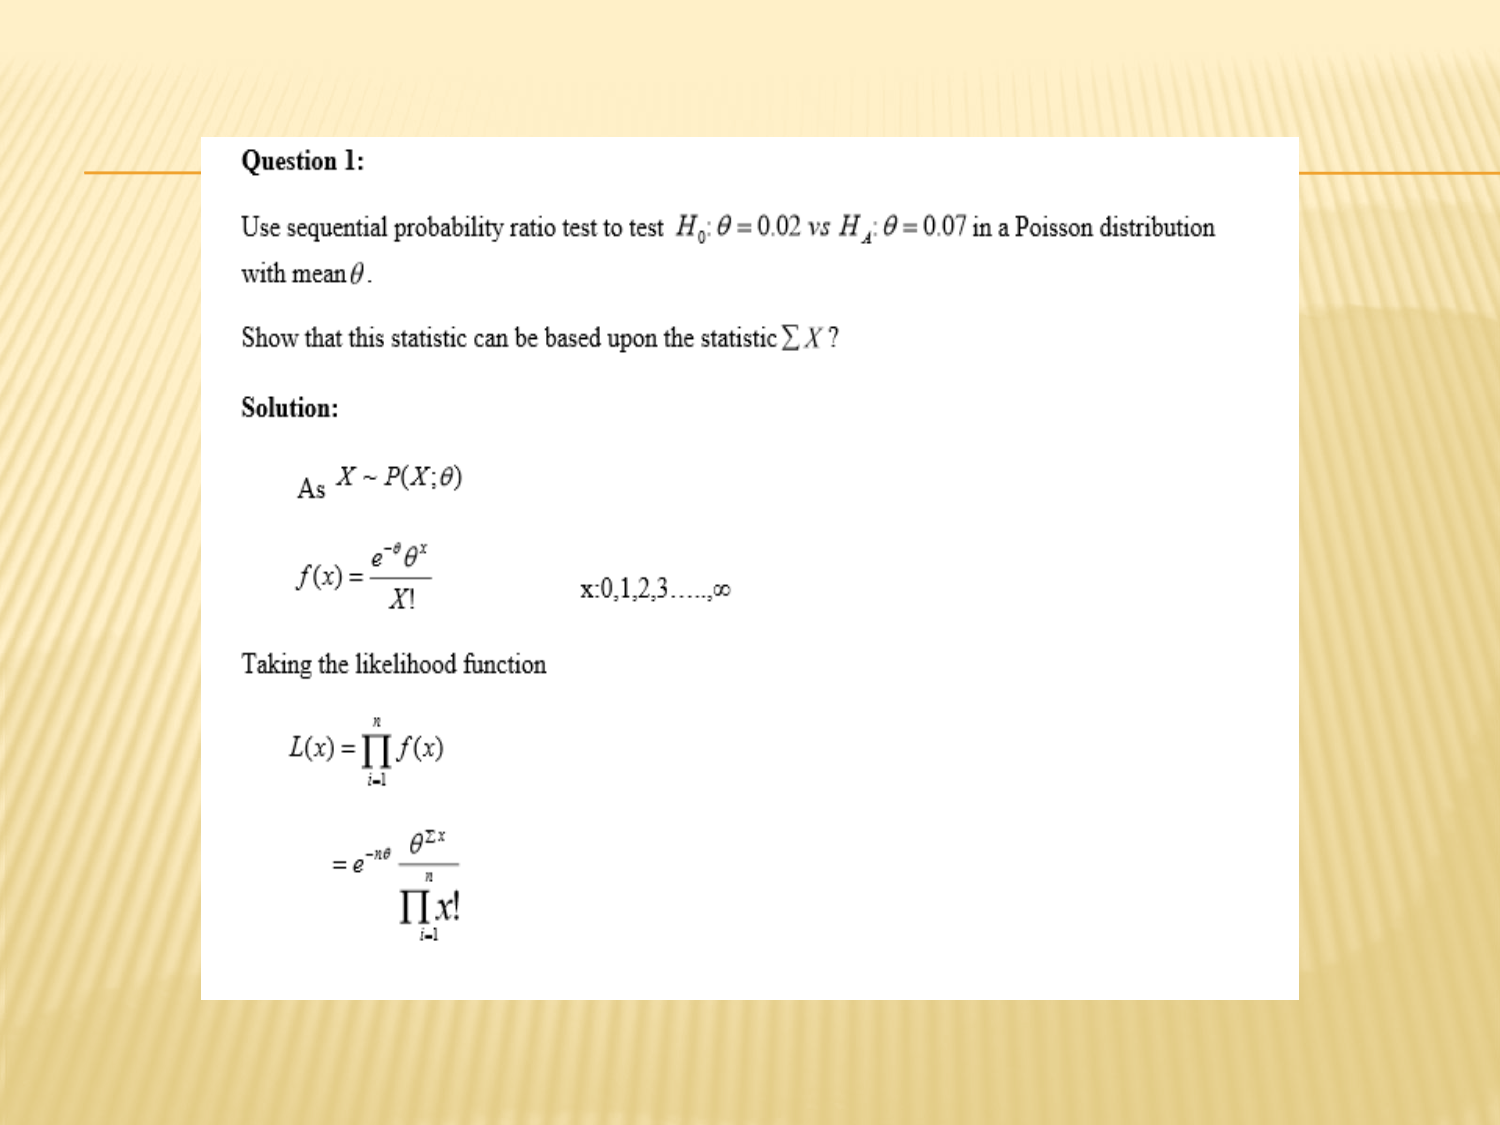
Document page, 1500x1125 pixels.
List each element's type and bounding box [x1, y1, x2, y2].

list [201, 137, 1299, 1001]
